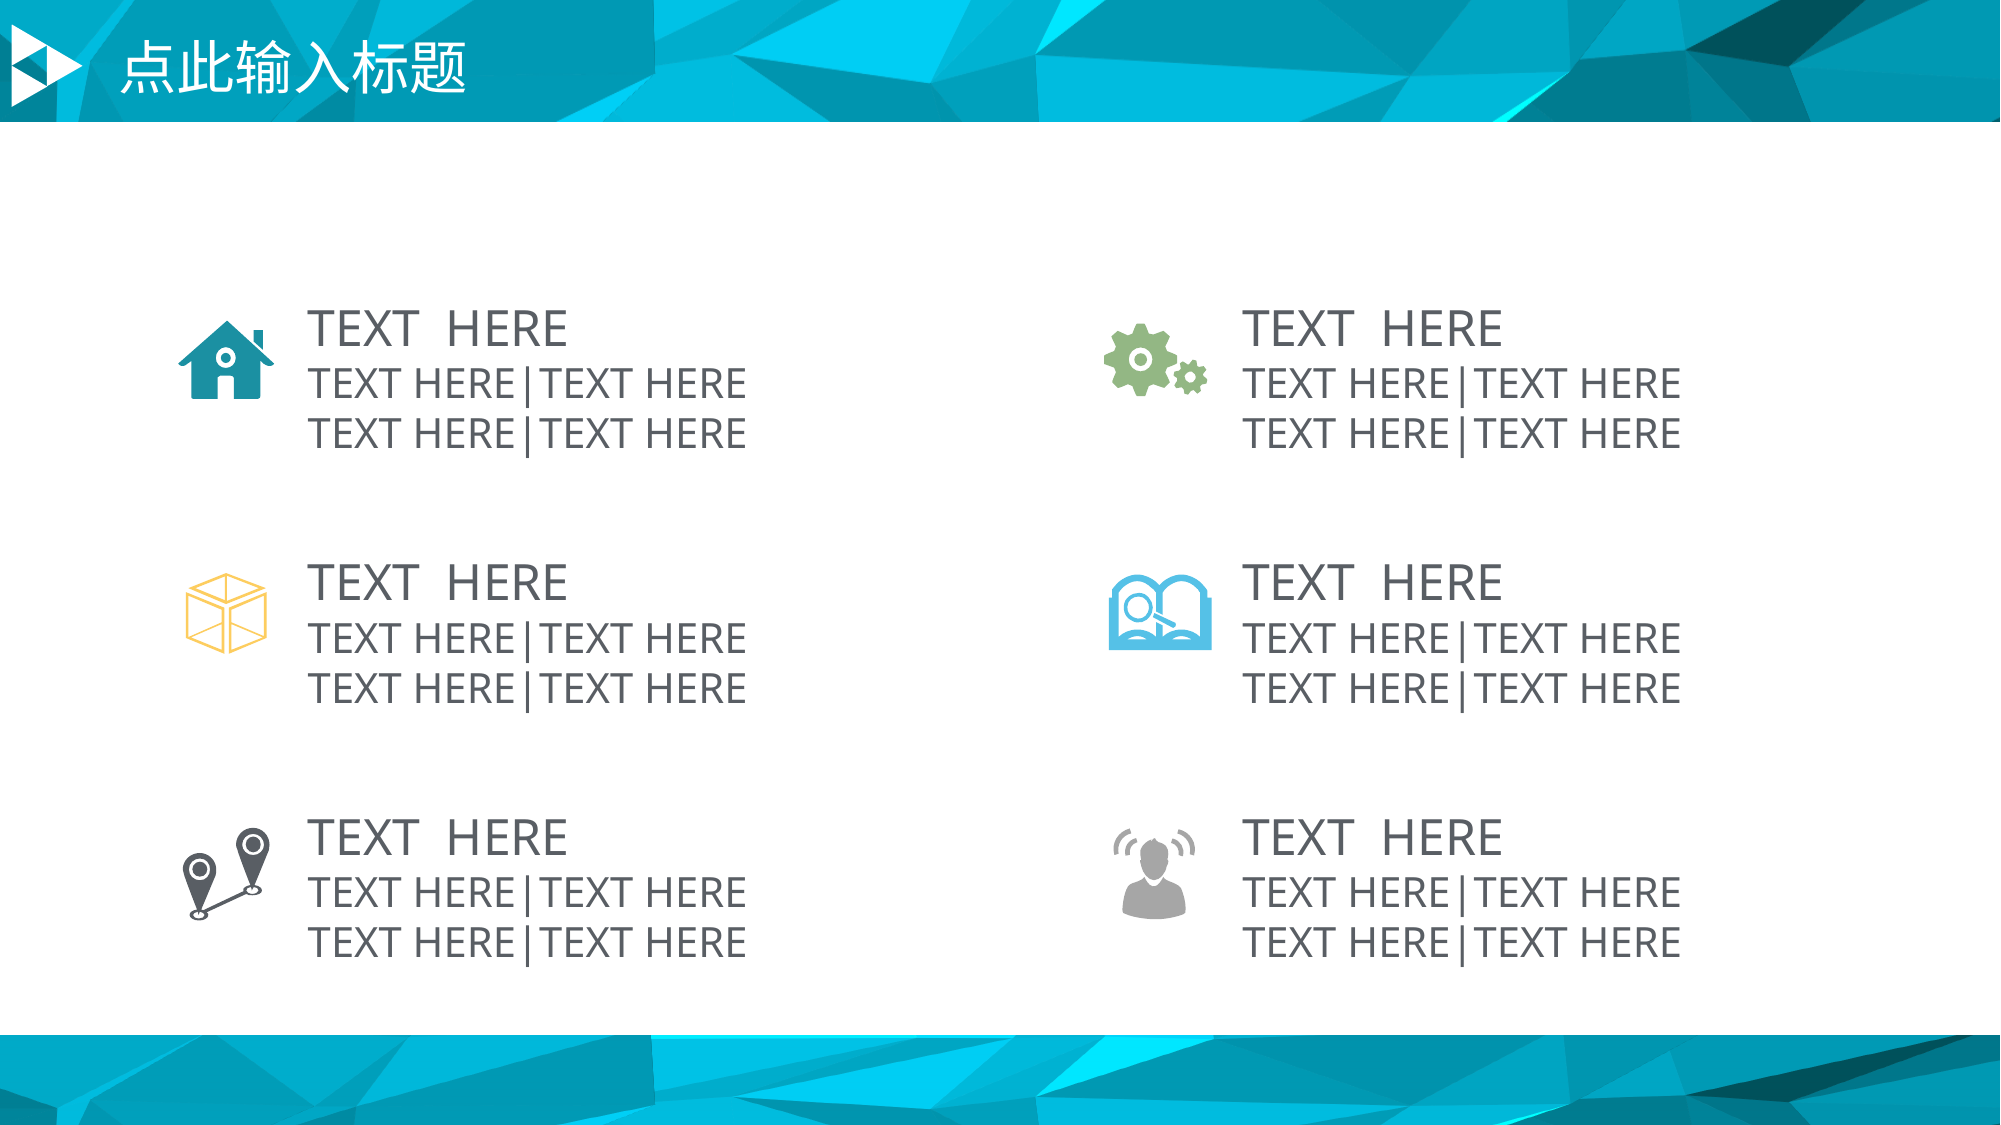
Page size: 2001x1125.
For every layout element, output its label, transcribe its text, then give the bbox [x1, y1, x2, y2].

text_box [292, 797, 896, 975]
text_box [185, 573, 267, 654]
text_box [1108, 574, 1212, 651]
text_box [292, 288, 896, 466]
text_box 点此输入标题 [103, 24, 693, 109]
picture [0, 0, 2000, 122]
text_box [292, 543, 896, 721]
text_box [182, 827, 270, 921]
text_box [1227, 543, 1831, 721]
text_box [1111, 828, 1198, 920]
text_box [178, 320, 275, 399]
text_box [1227, 797, 1831, 975]
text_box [1227, 288, 1831, 466]
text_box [1104, 323, 1208, 397]
picture [0, 1035, 2000, 1125]
